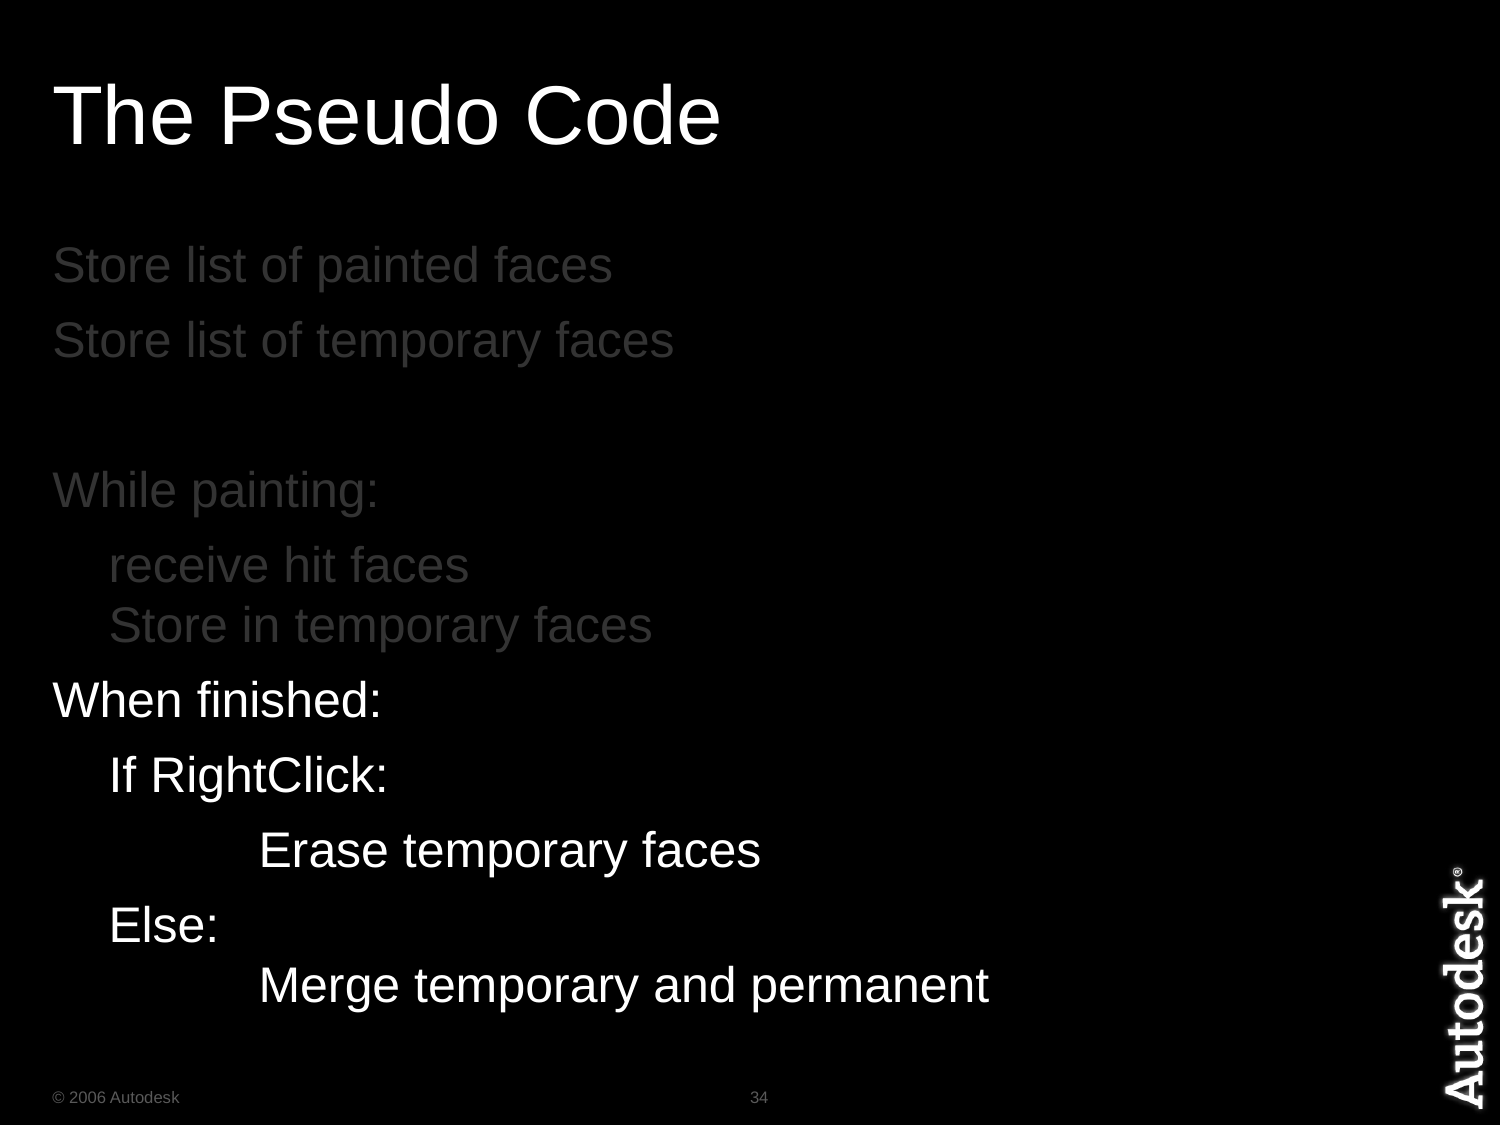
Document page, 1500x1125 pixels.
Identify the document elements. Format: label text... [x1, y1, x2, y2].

picture [1402, 0, 1500, 1125]
list Store list of painted faces Store list of temporary faces While painting: receive hit faces Store in temporary faces When finished: If RightClick: Erase temporary faces Else: Merge temporary and permanent [52, 231, 1401, 1073]
title The Pseudo Code [52, 22, 1401, 211]
